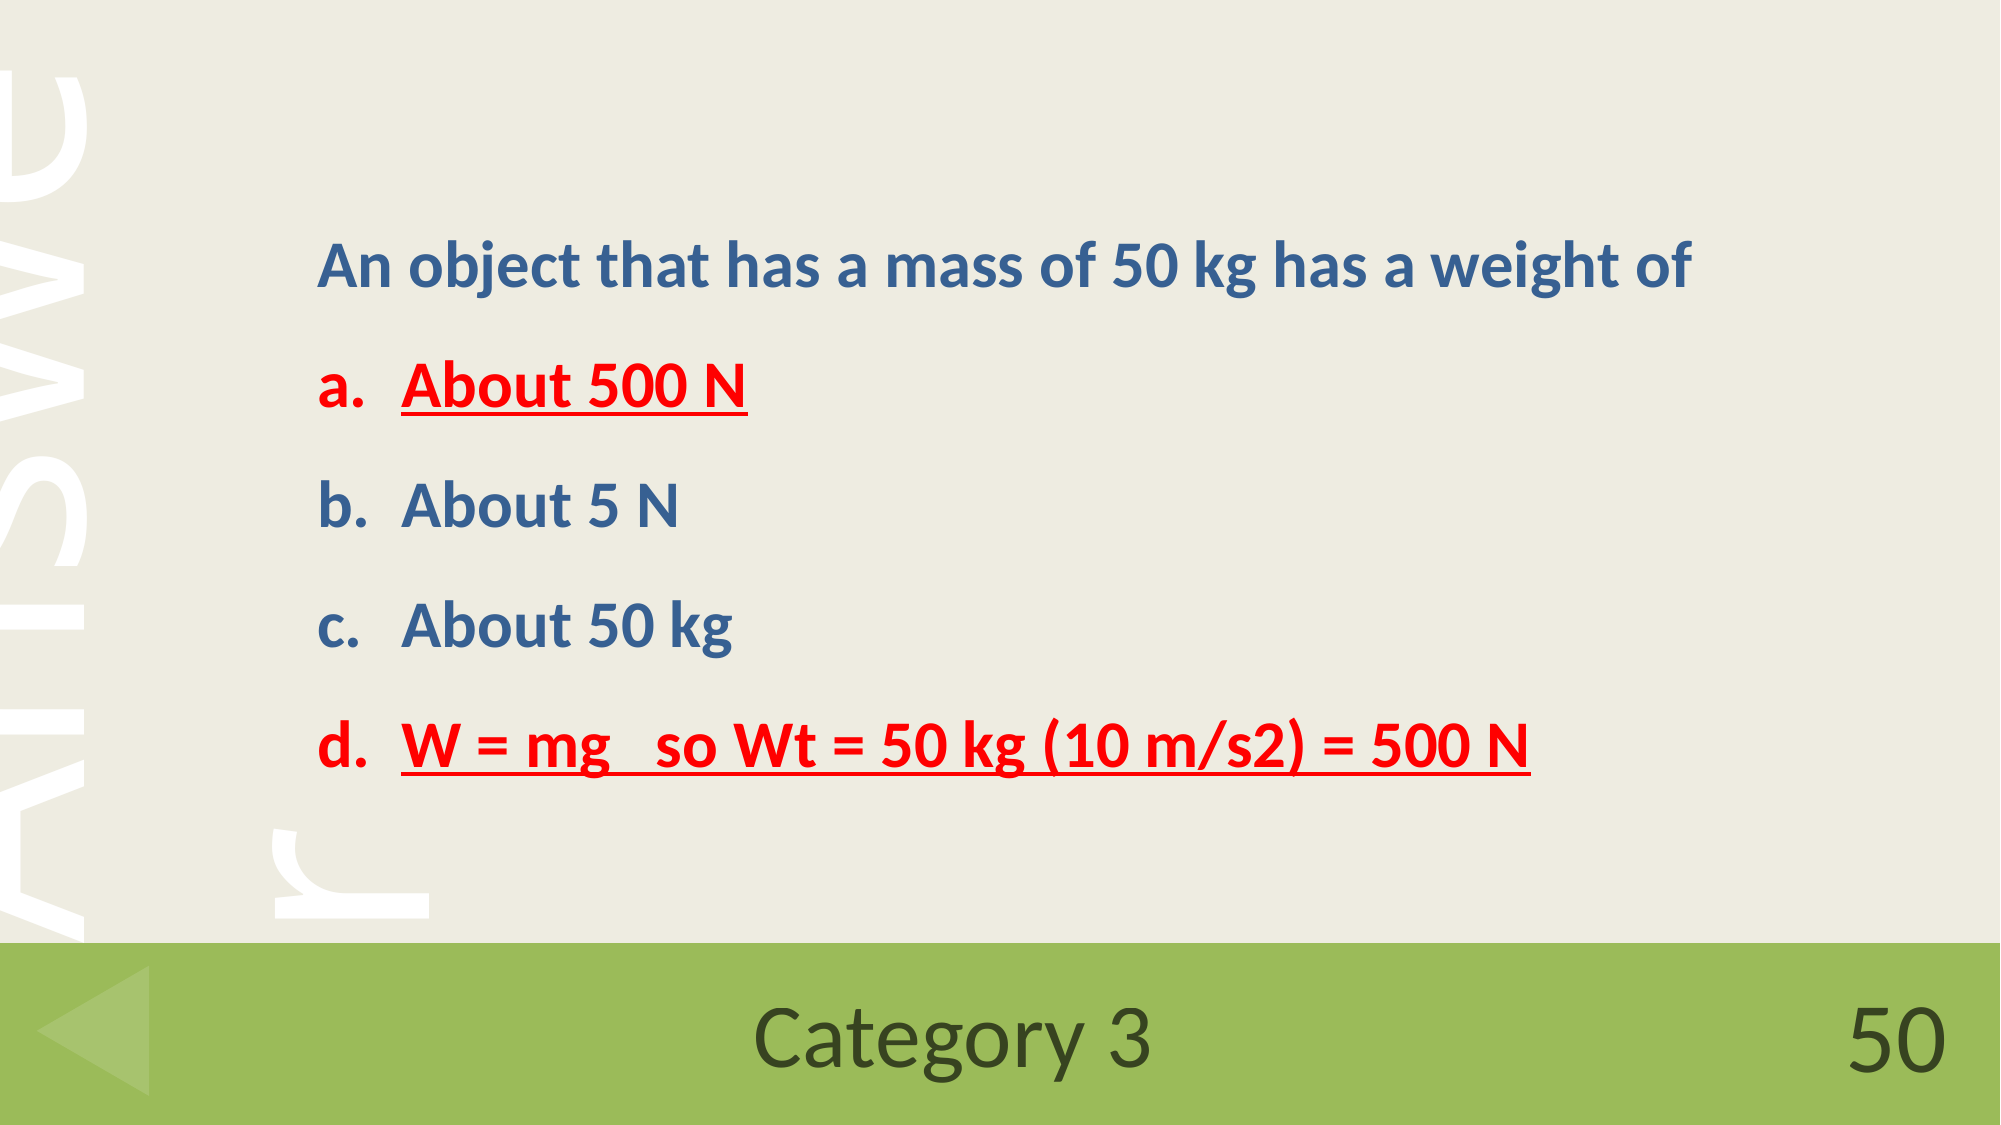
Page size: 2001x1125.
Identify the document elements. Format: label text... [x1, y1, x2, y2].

title Category 3 [53, 937, 1854, 1125]
list An object that has a mass of 50 kg has a weight of About 500 N About 5 N About 50 kg W = mg so Wt = 50 kg (10 m/s2) = 500 N [302, 119, 1881, 843]
list 50 [1854, 967, 1963, 1097]
